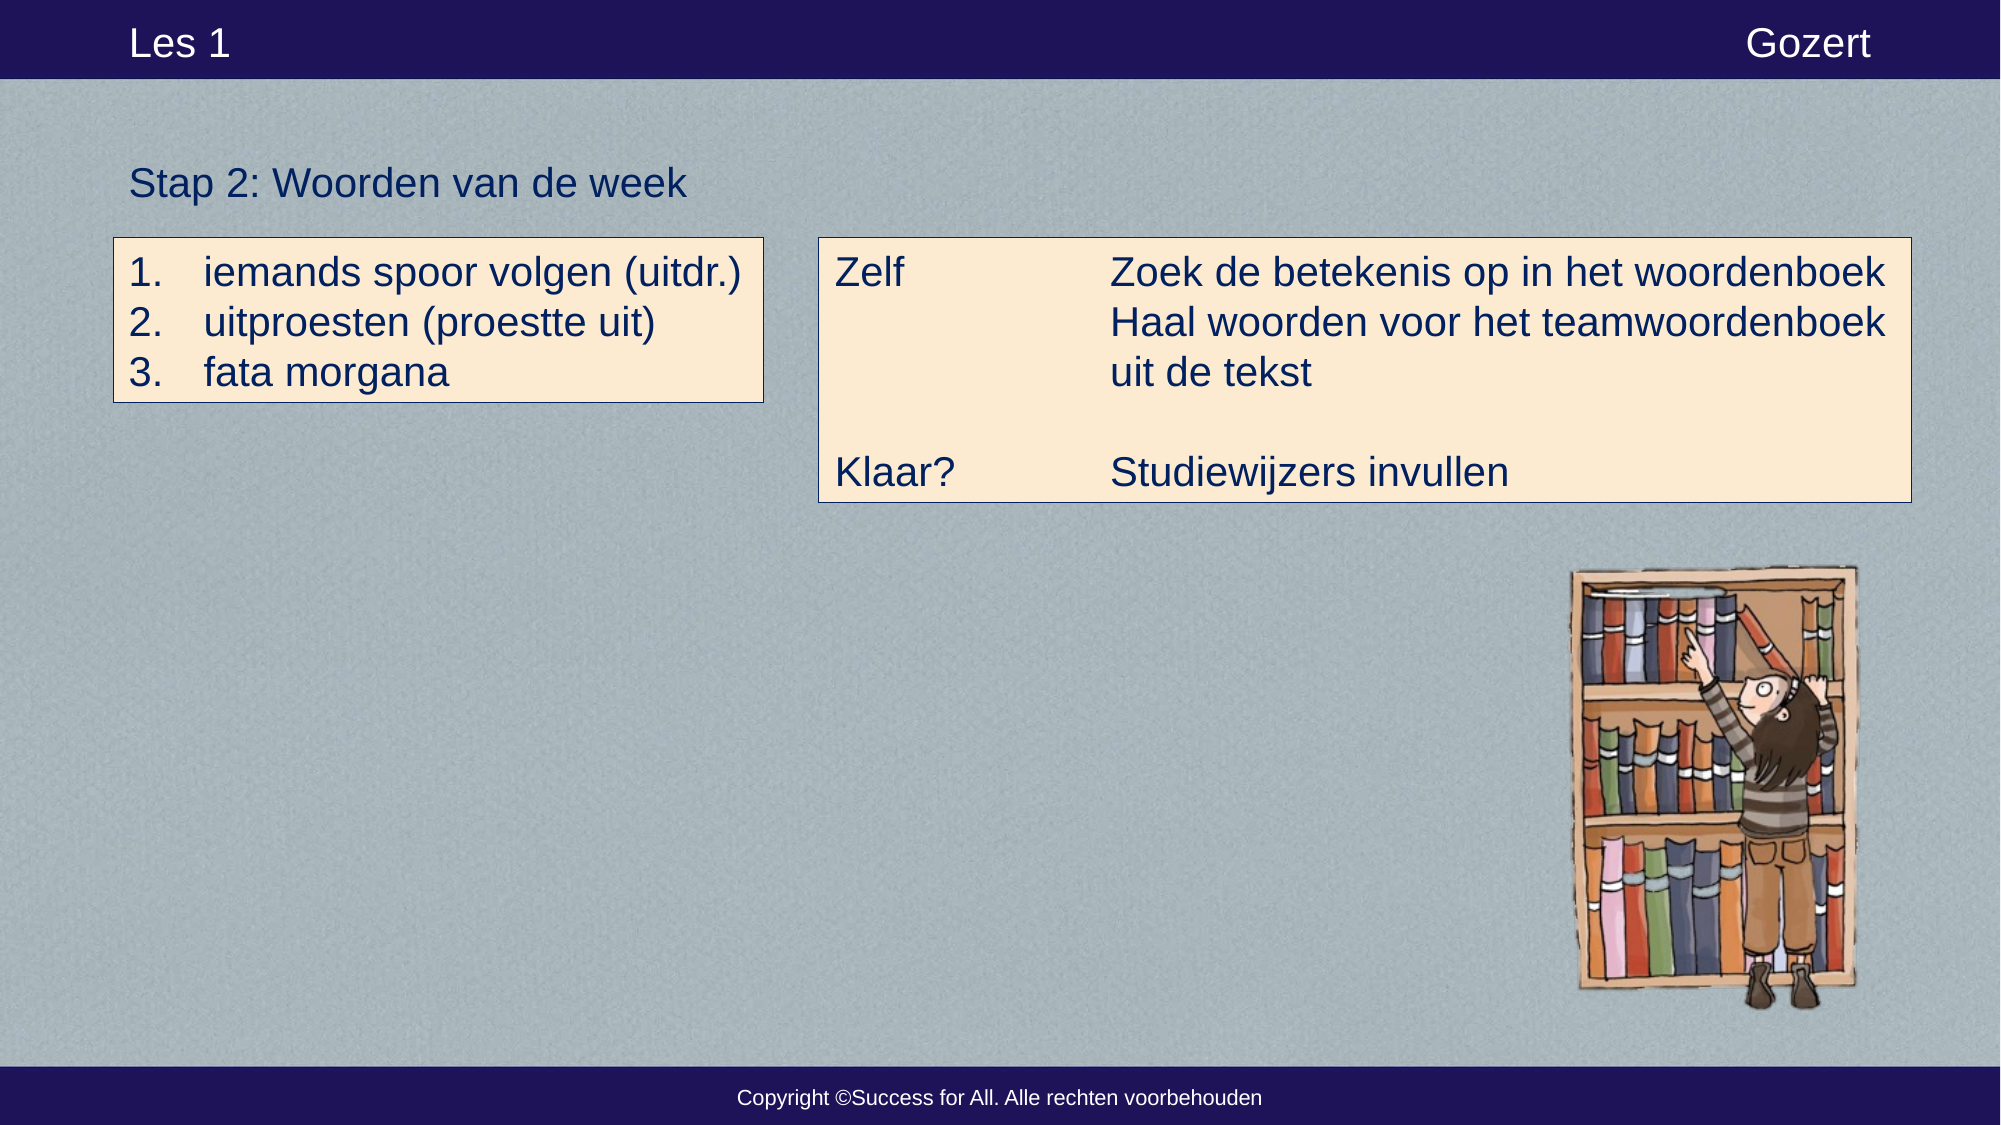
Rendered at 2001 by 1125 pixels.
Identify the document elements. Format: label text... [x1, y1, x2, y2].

text_box Copyright ©Success for All. Alle rechten voorbehouden [0, 1076, 2000, 1125]
text_box Stap 2: Woorden van de week [113, 148, 1635, 214]
text_box iemands spoor volgen (uitdr.) uitproesten (proestte uit) fata morgana [113, 237, 764, 403]
text_box Zelf Zoek de betekenis op in het woordenboek Haal woorden voor het teamwoordenboek uit de tekst Klaar? Studiewijzers invullen [818, 237, 1912, 503]
text_box Gozert [999, 8, 1886, 73]
picture [0, 0, 2001, 1125]
text_box Les 1 [114, 8, 354, 73]
